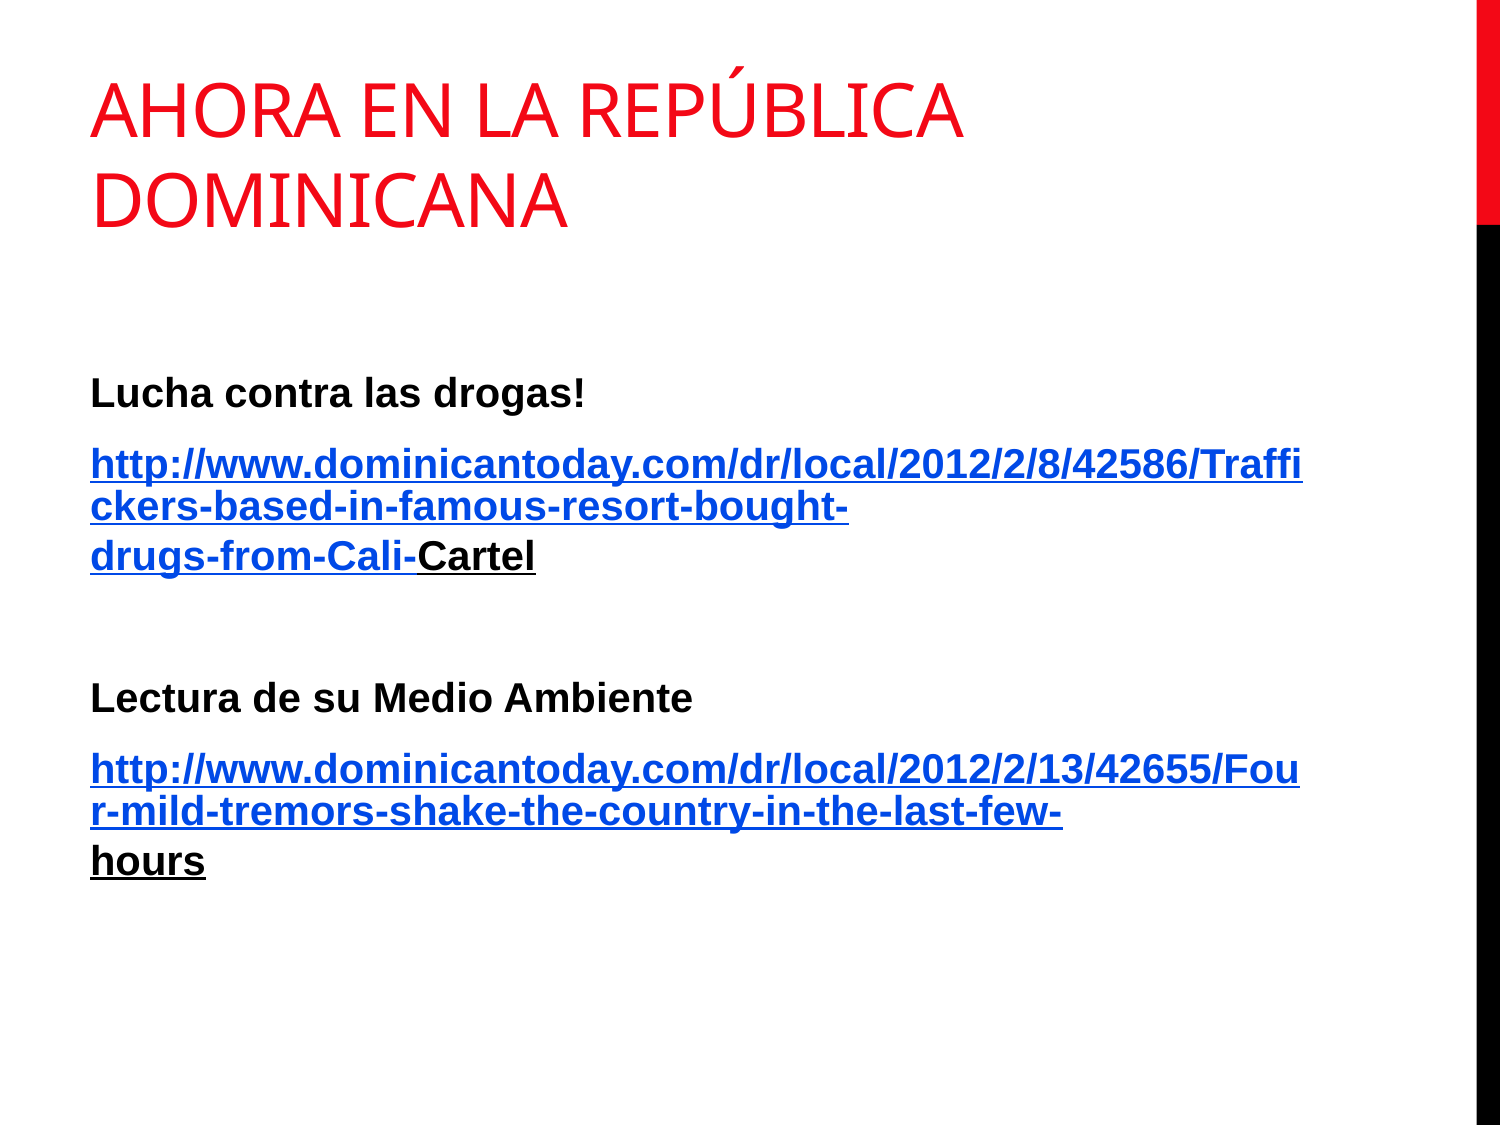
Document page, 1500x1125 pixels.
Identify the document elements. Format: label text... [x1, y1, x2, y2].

list Lucha contra las drogas! http://www.dominicantoday.com/dr/local/2012/2/8/42586/Traffickers-based-in-famous-resort-bought-drugs-from-Cali-Cartel Lectura de su Medio Ambiente http://www.dominicantoday.com/dr/local/2012/2/13/42655/Four-mild-tremors-shake-the-country-in-the-last-few-hours [75, 287, 1325, 1005]
title Ahora en la república dominicana [75, 25, 1025, 250]
